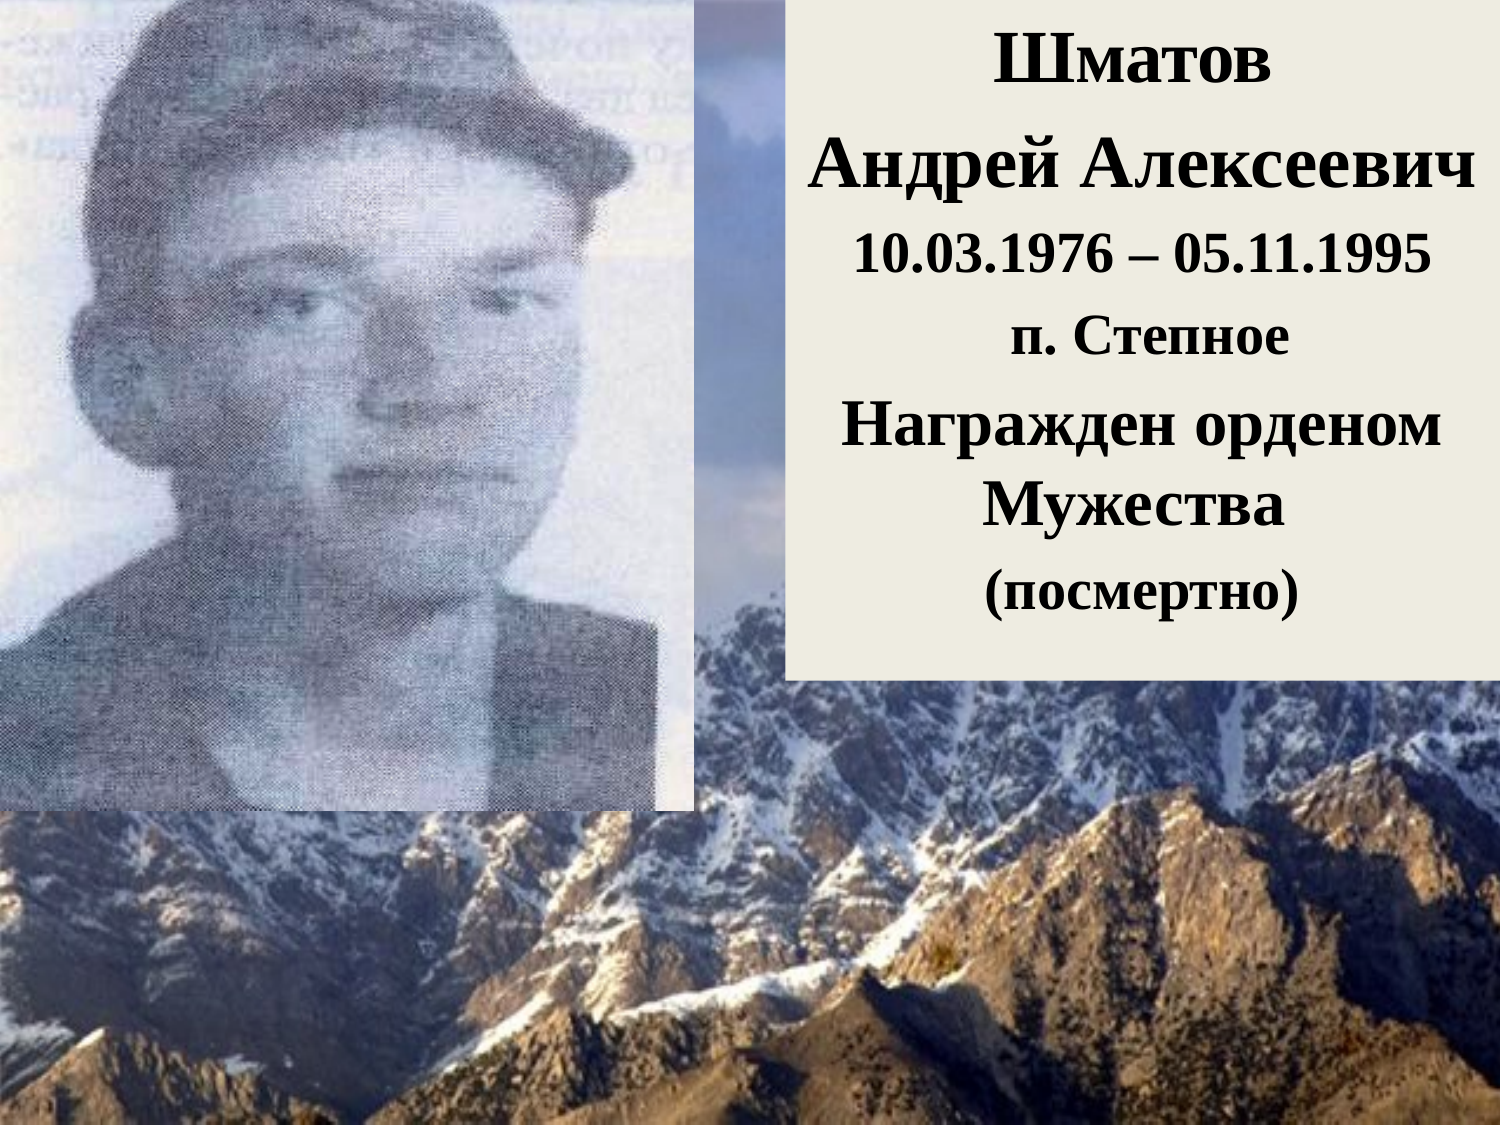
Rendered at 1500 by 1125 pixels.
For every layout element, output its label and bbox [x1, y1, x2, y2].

list [0, 0, 694, 811]
picture [0, 0, 1500, 1125]
